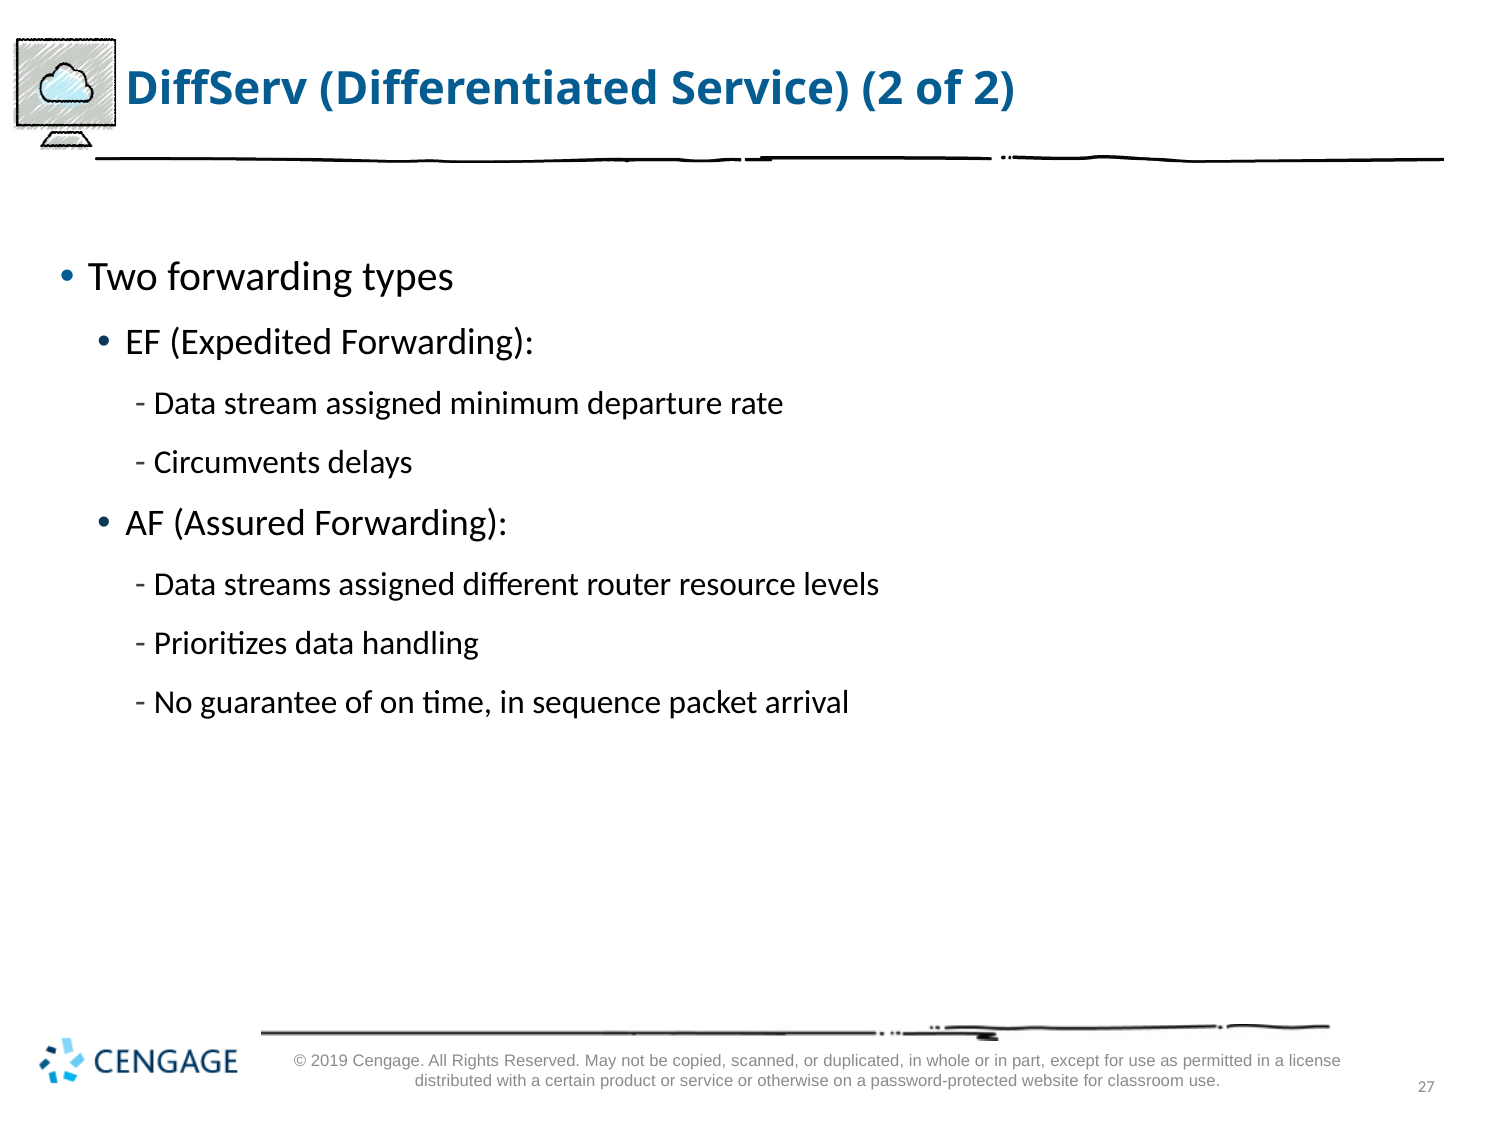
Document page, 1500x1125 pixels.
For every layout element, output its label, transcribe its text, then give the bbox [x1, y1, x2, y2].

list Two forwarding types EF (Expedited Forwarding): Data stream assigned minimum departure rate Circumvents delays AF (Assured Forwarding): Data streams assigned different router resource levels Prioritizes data handling No guarantee of on time, in sequence packet arrival [59, 252, 1441, 726]
title DiffServ (Differentiated Service) (2 of 2) [125, 66, 1442, 116]
picture [13, 36, 117, 151]
footer © 2019 Cengage. All Rights Reserved. May not be copied, scanned, or duplicated, in whole or in part, except for use as permitted in a license distributed with a certain product or service or otherwise on a password-protected website for classroom use. [262, 1050, 1375, 1091]
picture [95, 155, 1444, 163]
picture [19, 1024, 250, 1096]
picture [261, 1024, 1331, 1041]
